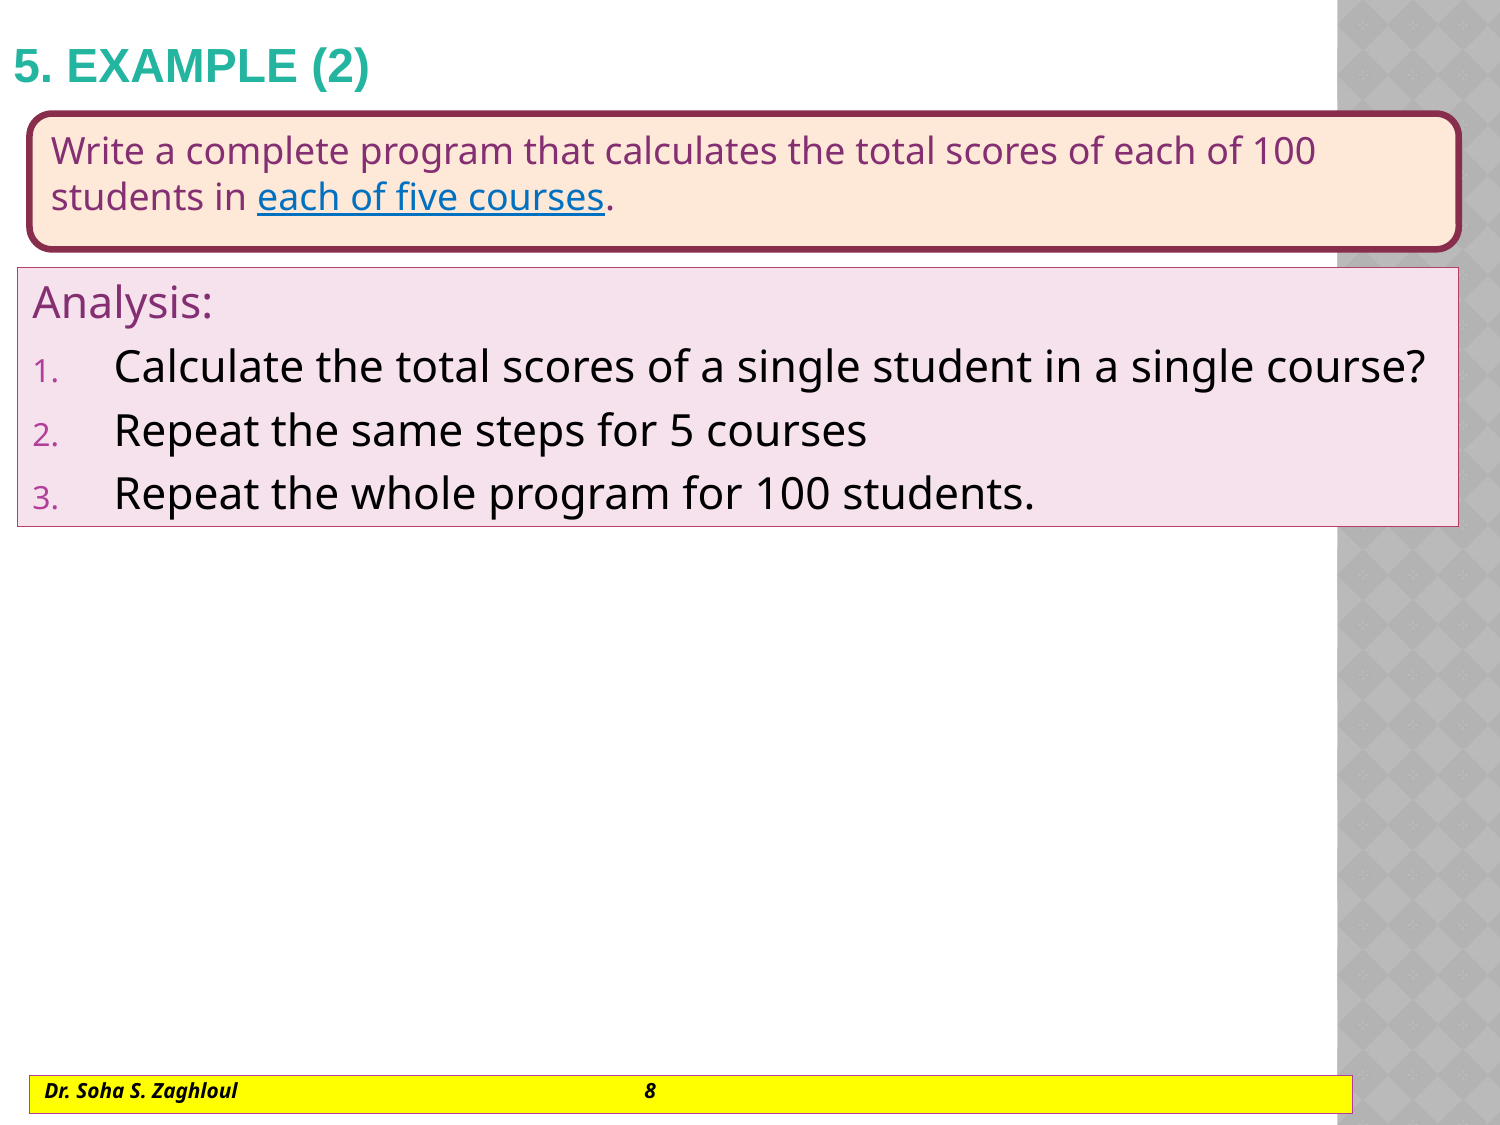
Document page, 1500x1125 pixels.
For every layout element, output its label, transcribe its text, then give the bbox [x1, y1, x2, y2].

text_box Write a complete program that calculates the total scores of each of 100 students in each of five courses. [26, 110, 1463, 253]
list Analysis: Calculate the total scores of a single student in a single course? Repeat the same steps for 5 courses Repeat the whole program for 100 students. [17, 267, 1459, 527]
title 5. Example (2) [5, 19, 1341, 93]
text_box Dr. Soha S. Zaghloul 8 [29, 1075, 1353, 1114]
